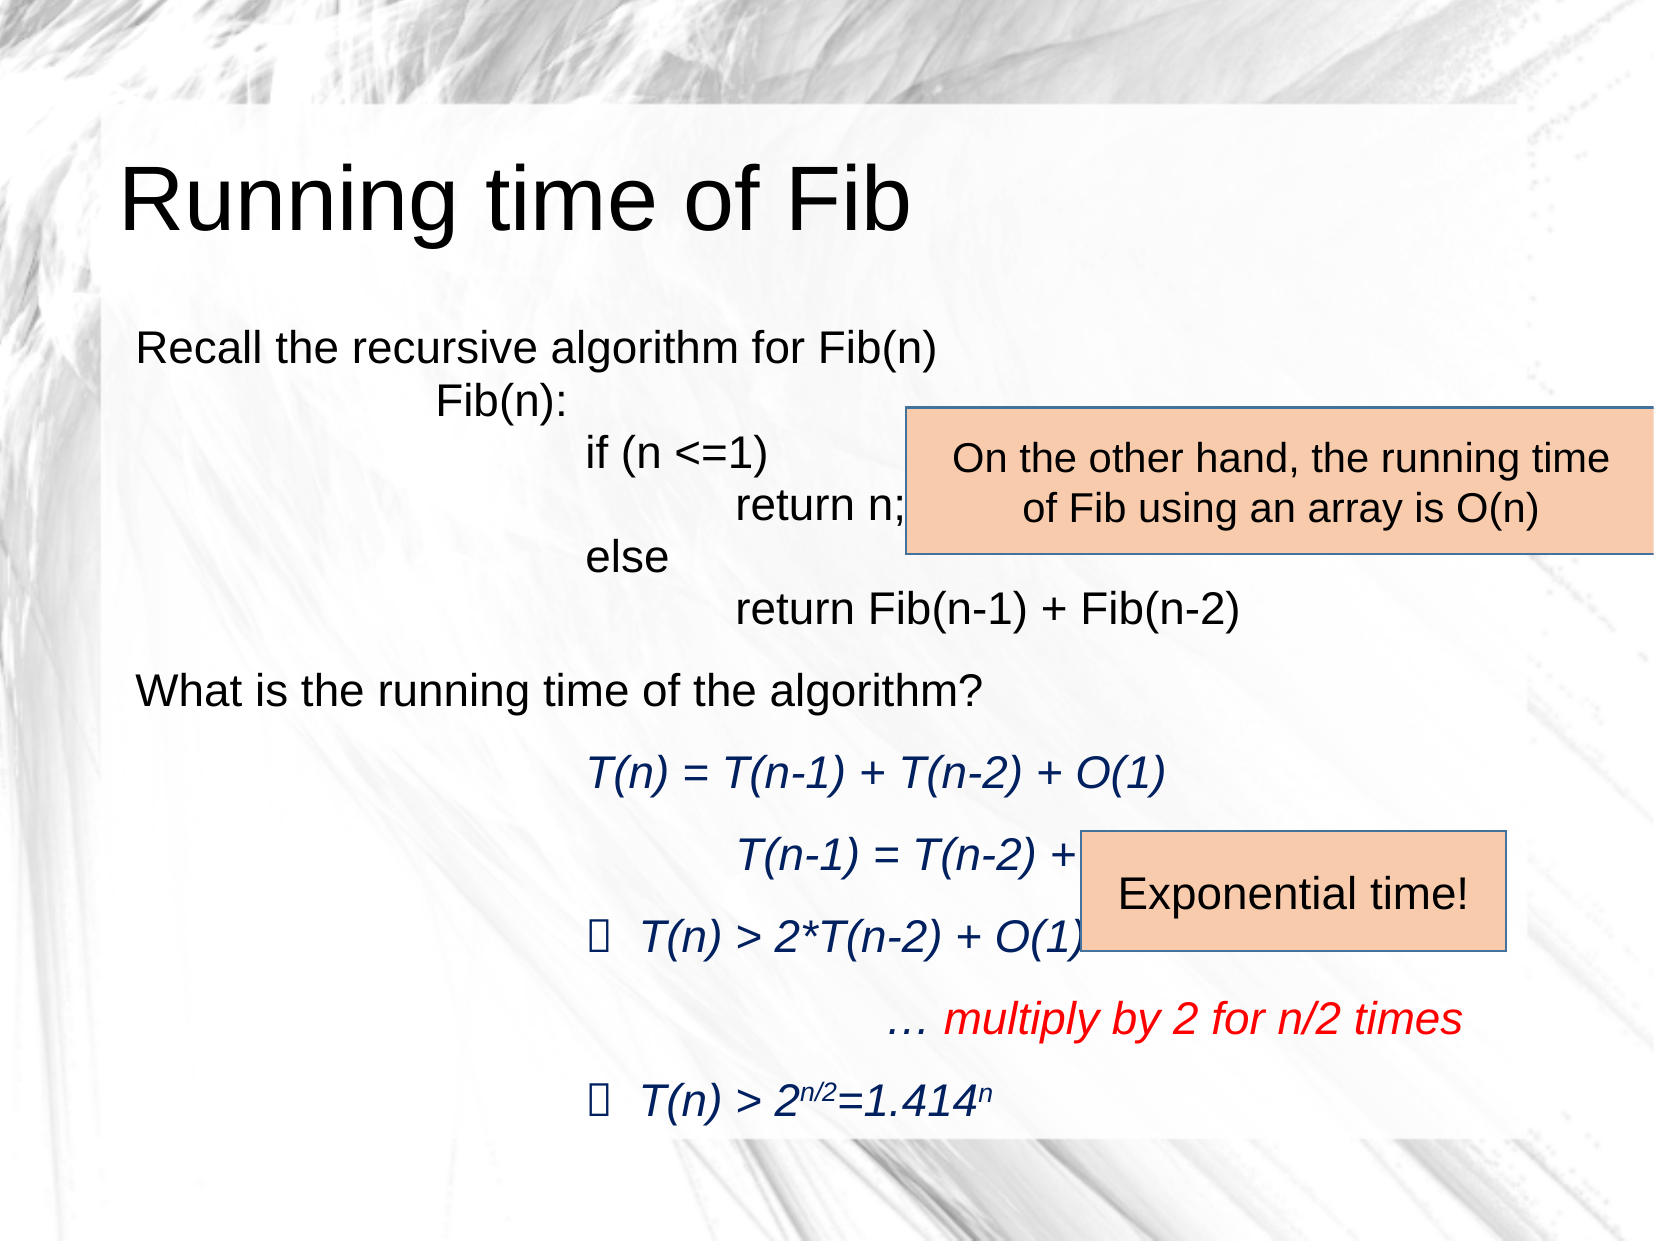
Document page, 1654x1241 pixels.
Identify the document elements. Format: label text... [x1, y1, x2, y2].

text_box On the other hand, the running time of Fib using an array is O(n) [906, 407, 1654, 554]
title Running time of Fib [118, 112, 1506, 281]
text_box Exponential time! [1081, 831, 1506, 952]
picture [0, 0, 1654, 1241]
list Recall the recursive algorithm for Fib(n) Fib(n): if (n <=1) return n; else return Fib(n-1) + Fib(n-2) What is the running time of the algorithm? T(n) = T(n-1) + T(n-2) + O(1) T(n-1) = T(n-2) + T(n-3) + O(1)  T(n) > 2*T(n-2) + O(1) … multiply by 2 for n/2 times  T(n) > 2n/2=1.414n [118, 319, 1571, 1109]
